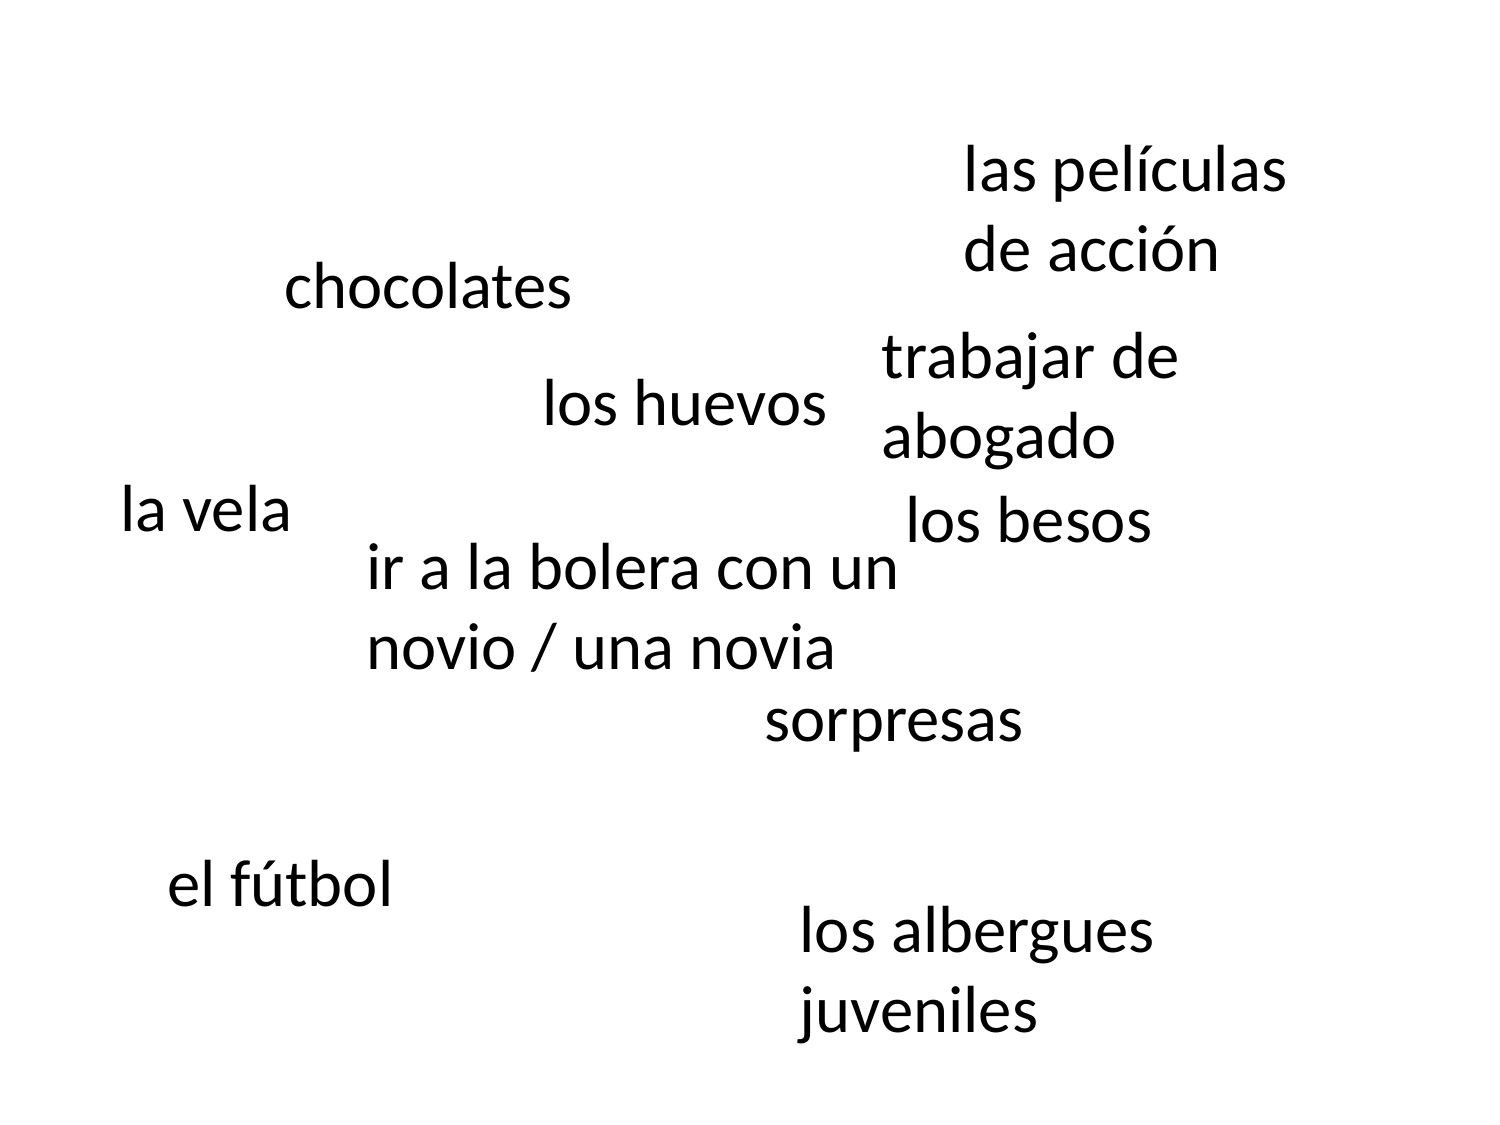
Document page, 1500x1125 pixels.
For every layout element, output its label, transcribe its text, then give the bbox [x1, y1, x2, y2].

text_box los huevos [527, 351, 867, 447]
text_box trabajar de abogado [867, 304, 1301, 480]
text_box la vela [105, 456, 539, 552]
text_box el fútbol [152, 831, 586, 927]
text_box sorpresas [749, 667, 1184, 763]
text_box los albergues juveniles [785, 878, 1219, 1054]
text_box las películas de acción [949, 117, 1383, 292]
text_box los besos [890, 468, 1325, 564]
text_box ir a la bolera con un novio / una novia [351, 515, 961, 691]
text_box chocolates [269, 234, 703, 329]
